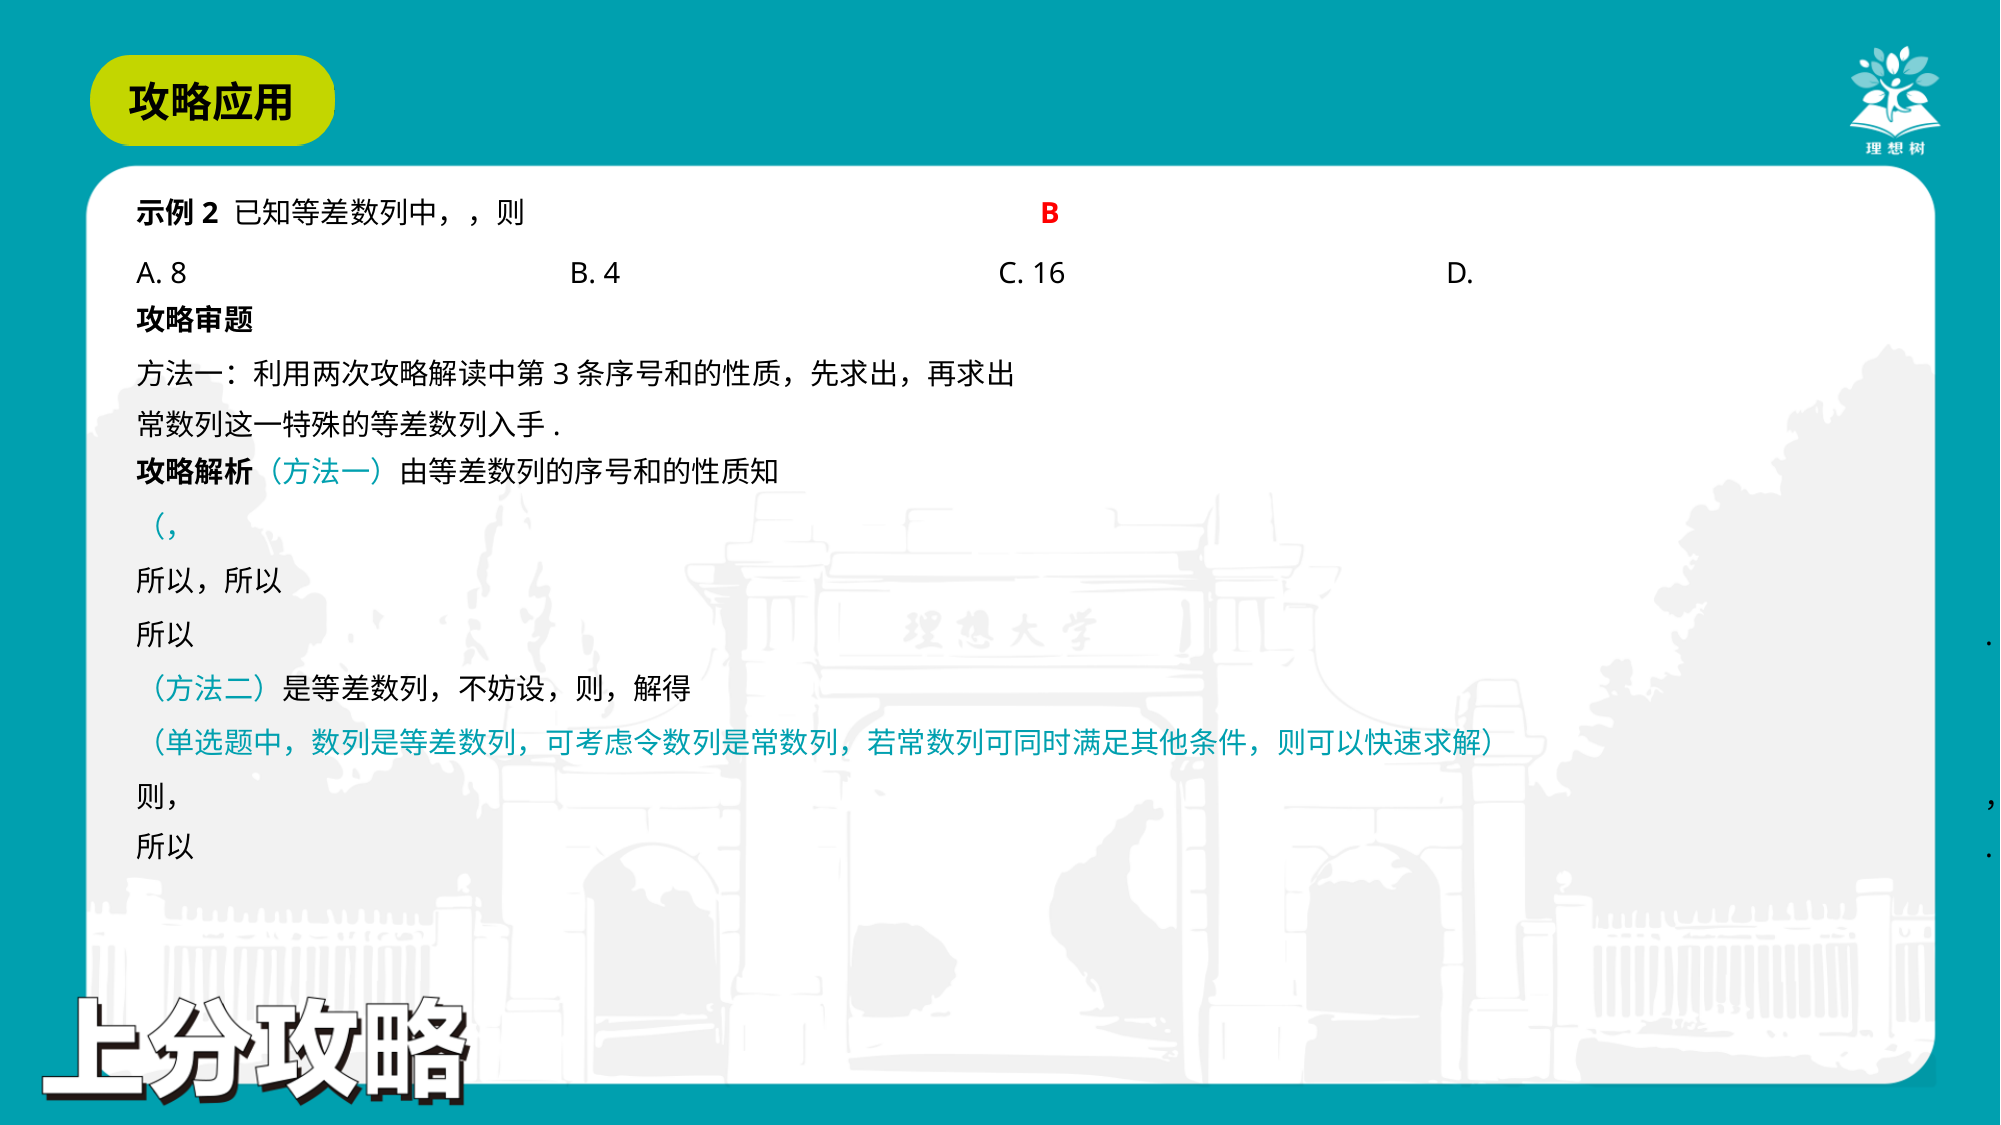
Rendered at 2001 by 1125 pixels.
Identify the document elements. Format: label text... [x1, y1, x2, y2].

picture [0, 0, 2000, 1125]
text_box B [1031, 176, 1068, 223]
